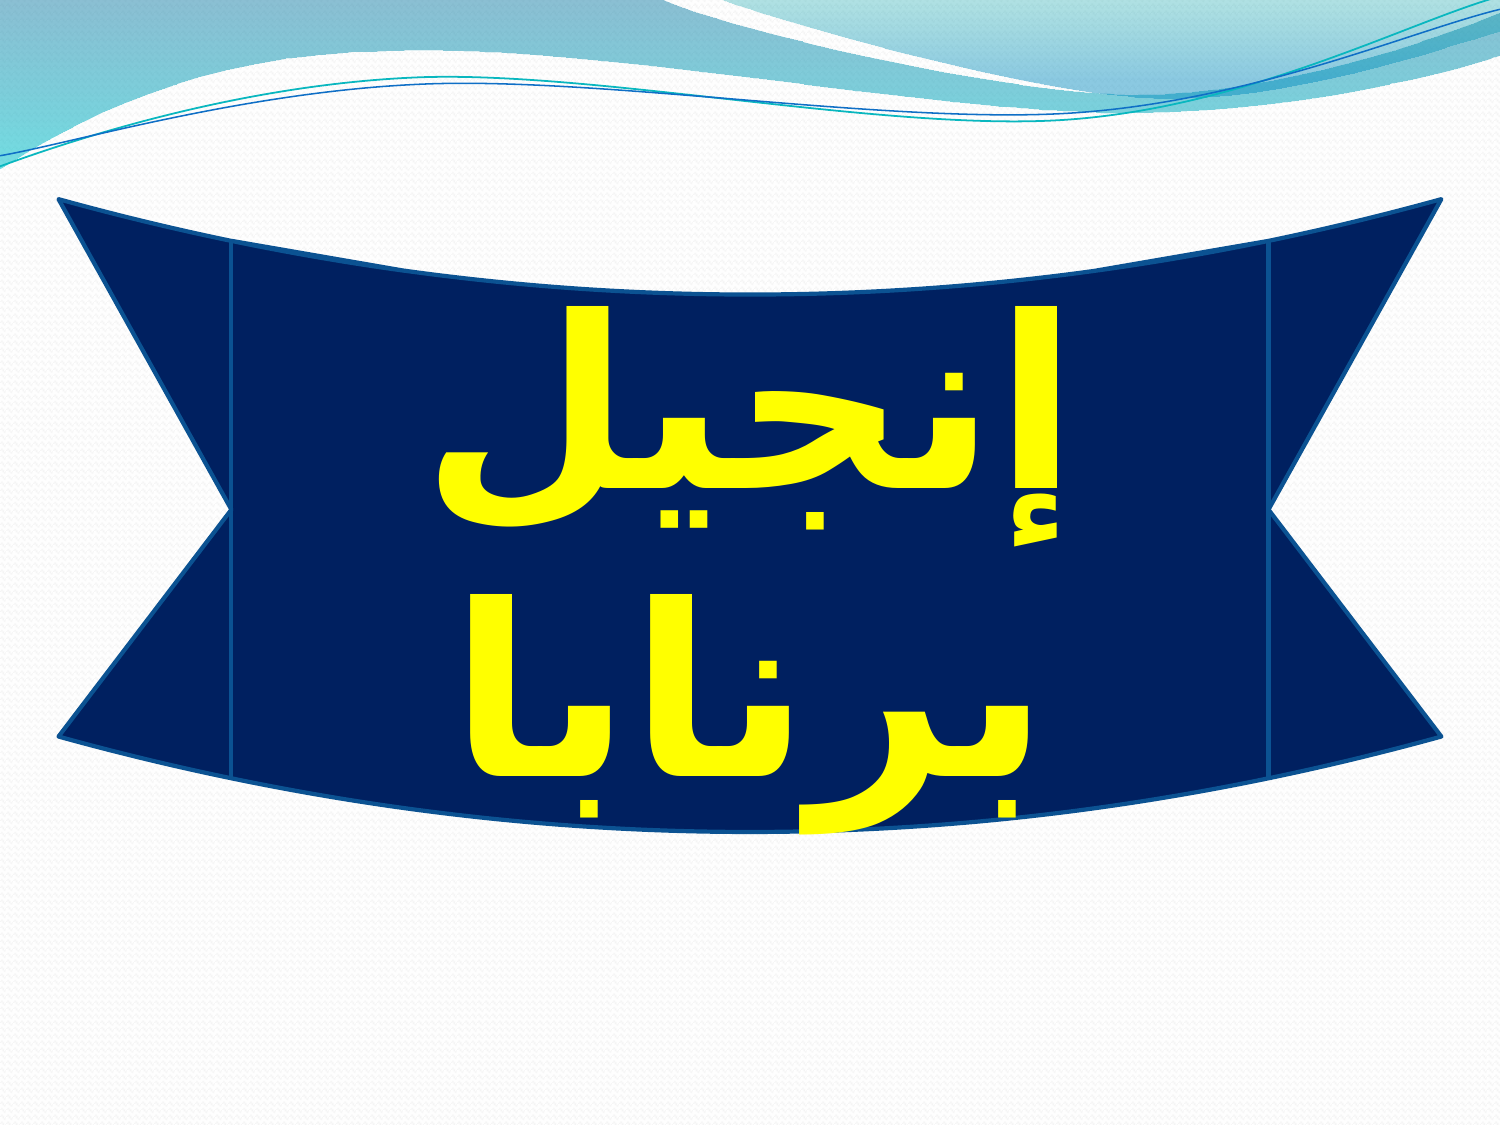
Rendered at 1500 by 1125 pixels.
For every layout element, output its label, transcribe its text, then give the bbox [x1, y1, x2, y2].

text_box إنجيل برنابا [56, 197, 1444, 835]
